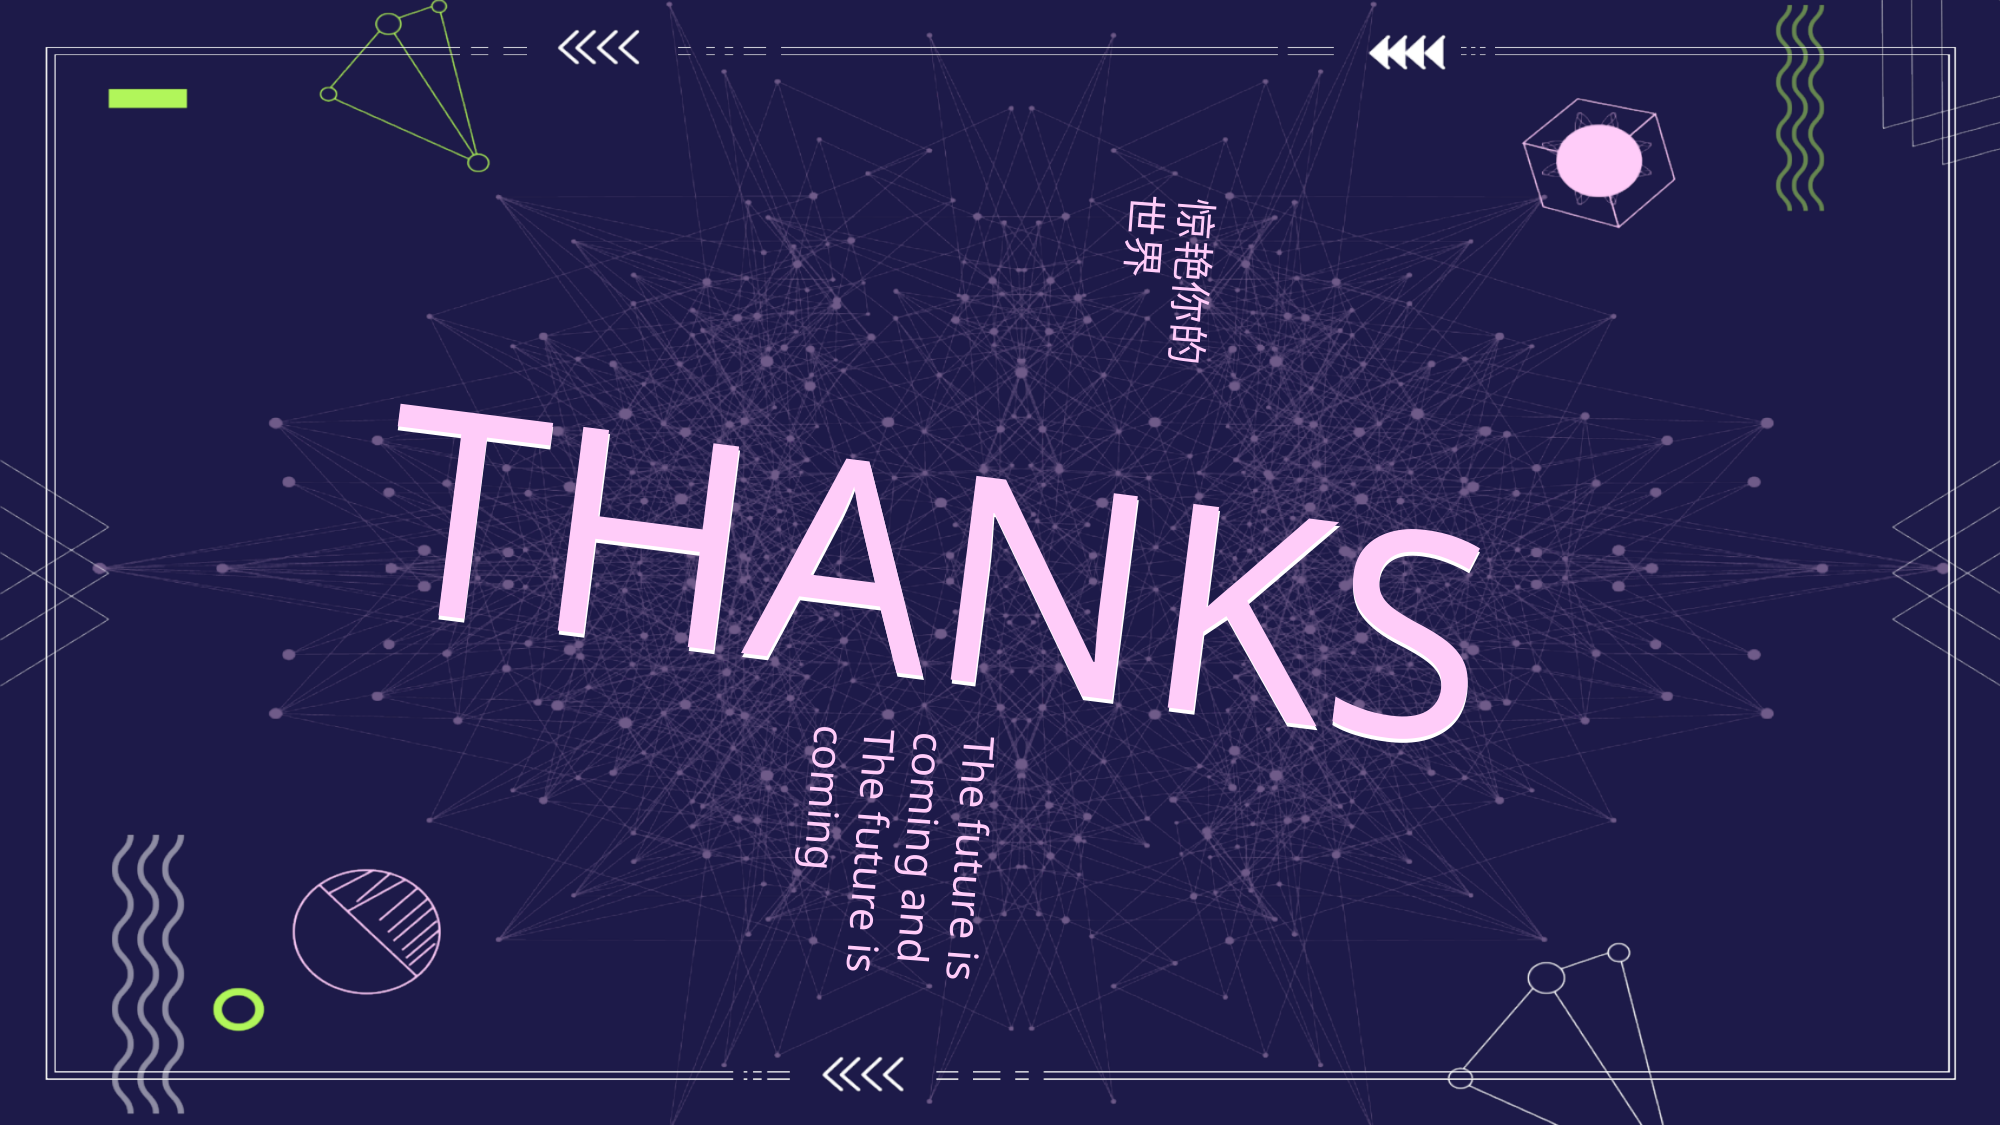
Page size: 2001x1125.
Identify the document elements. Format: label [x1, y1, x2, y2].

picture [2, 0, 2000, 1125]
text_box [365, 401, 1810, 770]
